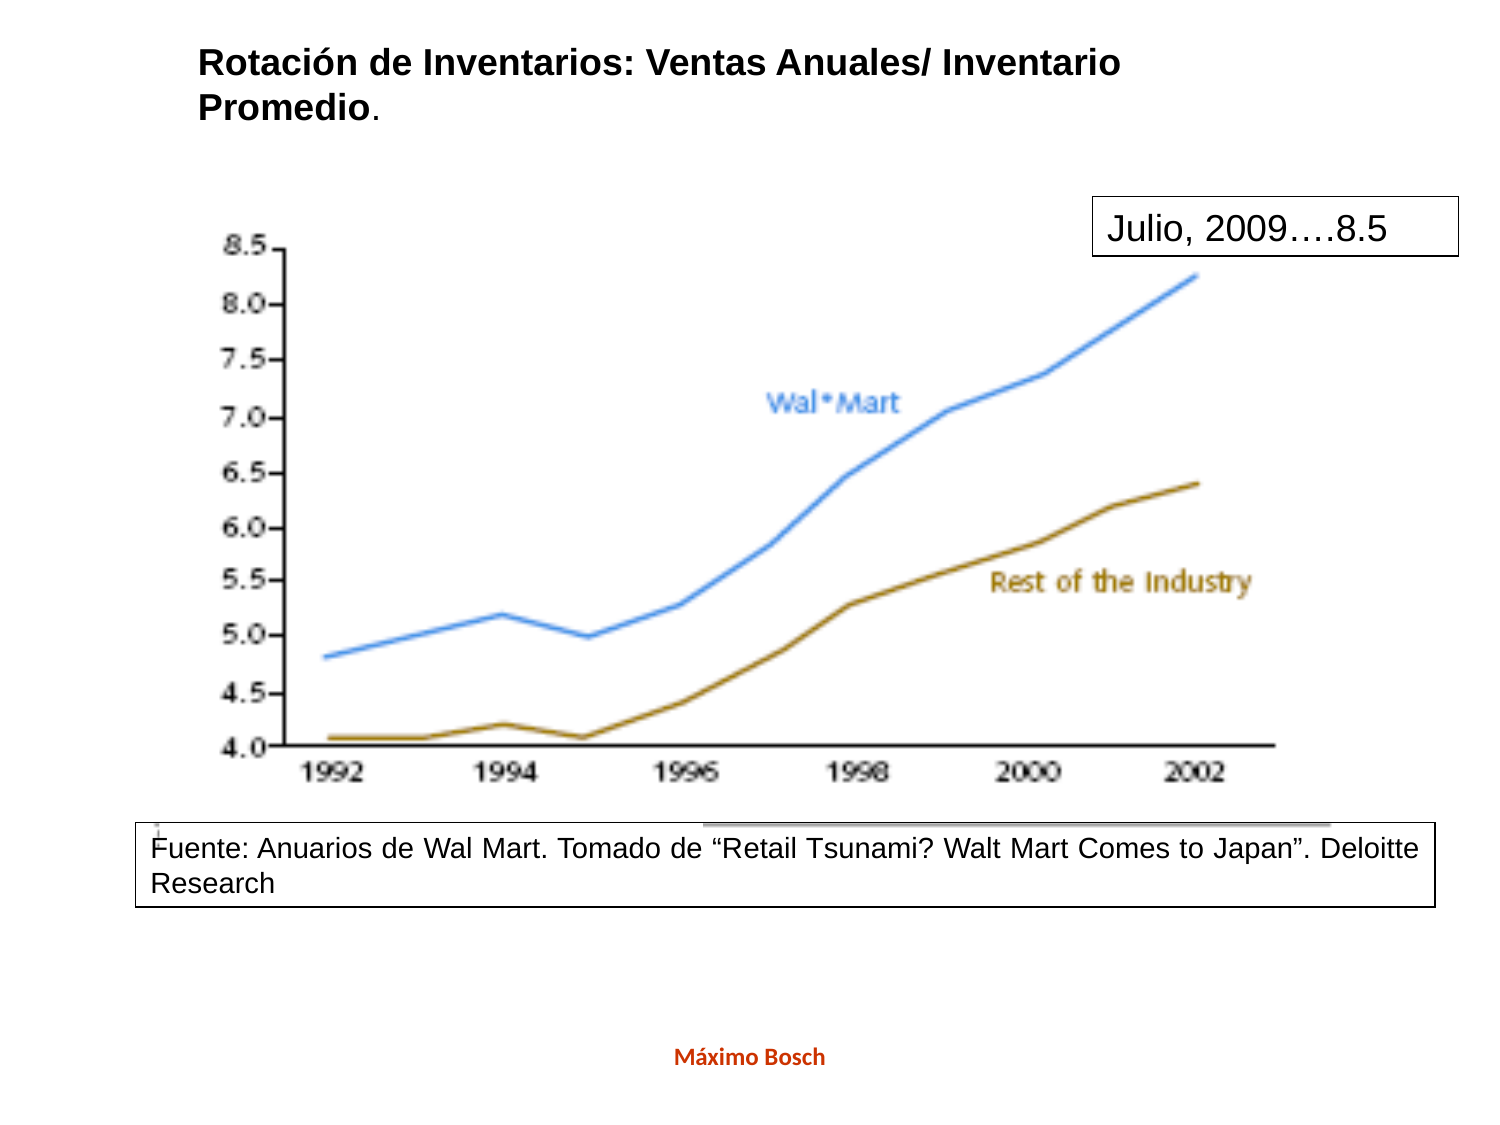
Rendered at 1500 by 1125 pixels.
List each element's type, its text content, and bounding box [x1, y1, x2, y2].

footer Máximo Bosch [512, 1042, 988, 1103]
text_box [135, 30, 1436, 910]
text_box Julio, 2009….8.5 [1440, 196, 1459, 257]
